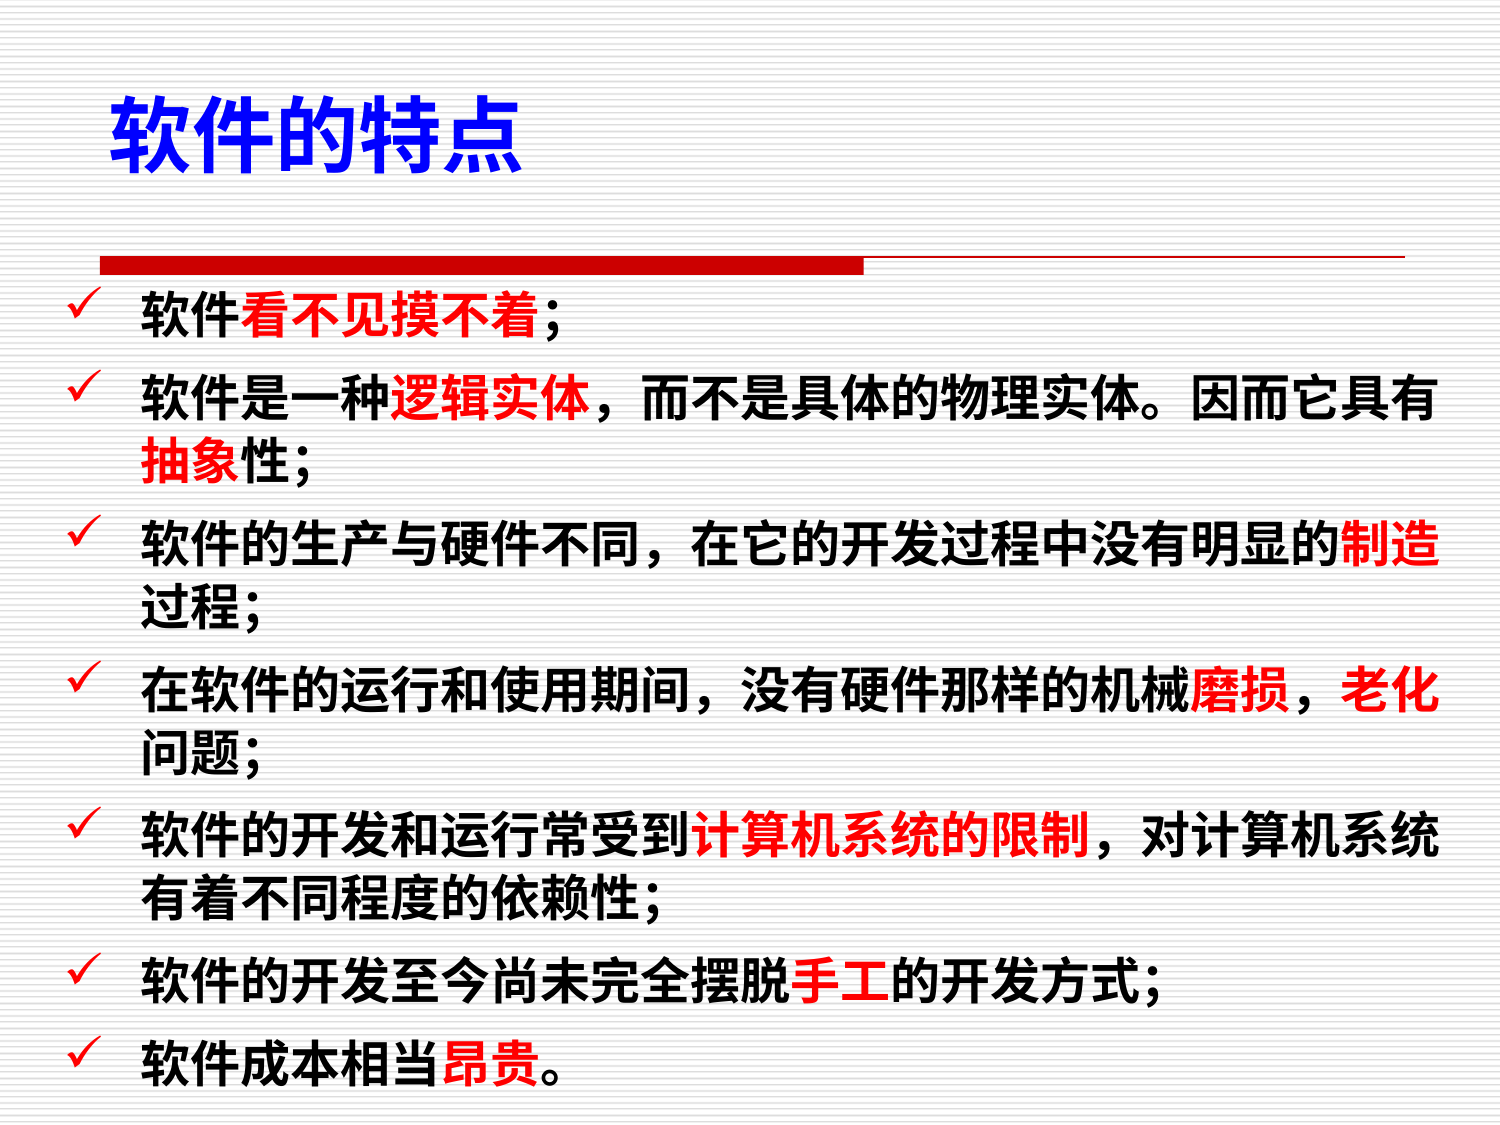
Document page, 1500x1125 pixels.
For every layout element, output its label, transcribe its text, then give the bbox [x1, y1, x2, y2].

text_box 软件的特点 [94, 75, 541, 190]
text_box 软件看不见摸不着； 软件是一种逻辑实体，而不是具体的物理实体。因而它具有抽象性； 软件的生产与硬件不同，在它的开发过程中没有明显的制造过程； 在软件的运行和使用期间，没有硬件那样的机械磨损，老化问题； 软件的开发和运行常受到计算机系统的限制，对计算机系统有着不同程度的依赖性； 软件的开发至今尚未完全摆脱手工的开发方式； 软件成本相当昂贵。 [48, 273, 1474, 1125]
picture [0, 0, 1500, 1125]
